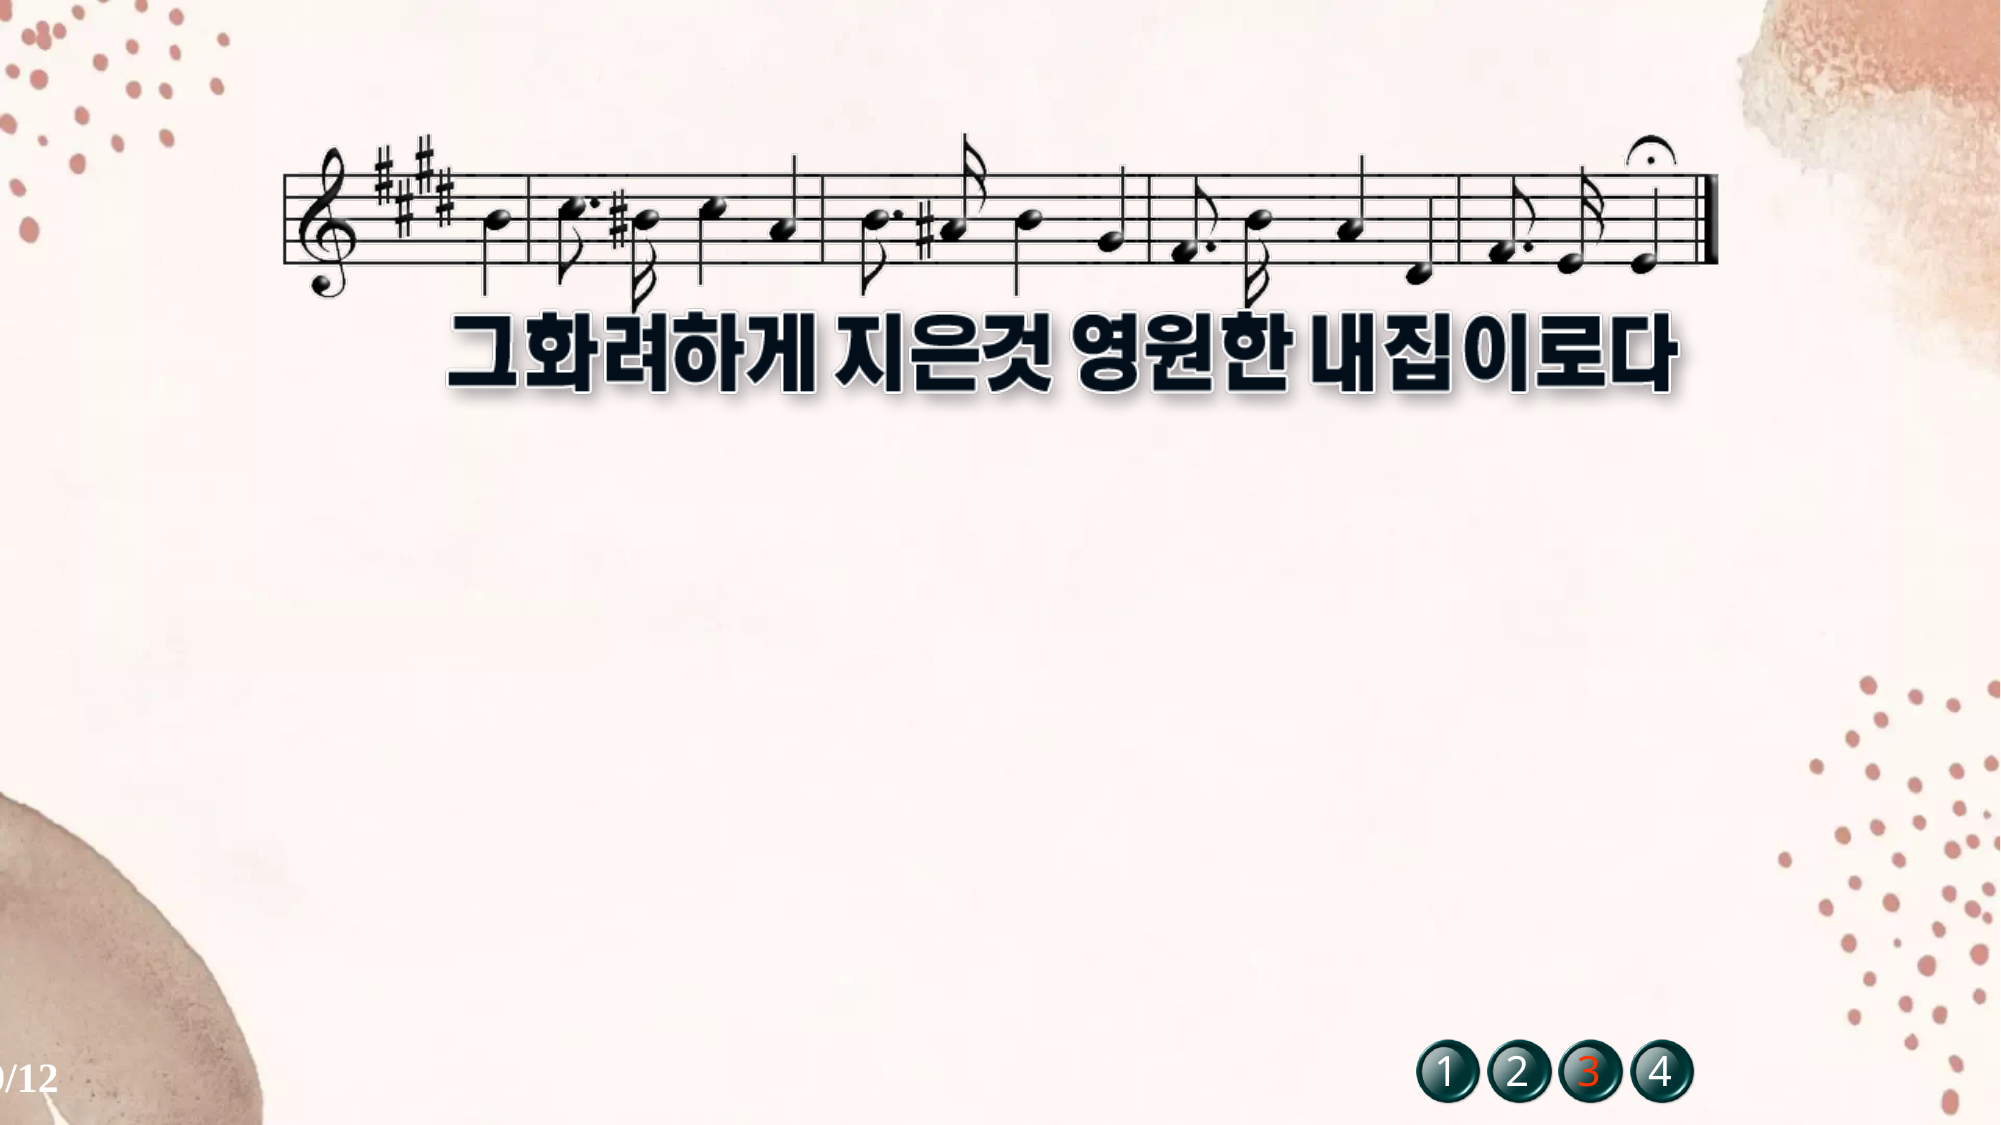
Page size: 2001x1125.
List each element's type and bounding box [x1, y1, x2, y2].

text_box [1484, 1035, 1555, 1106]
text_box [1555, 1035, 1626, 1106]
picture [0, 0, 2001, 1125]
text_box [1413, 1035, 1484, 1106]
text_box [1627, 1035, 1697, 1106]
